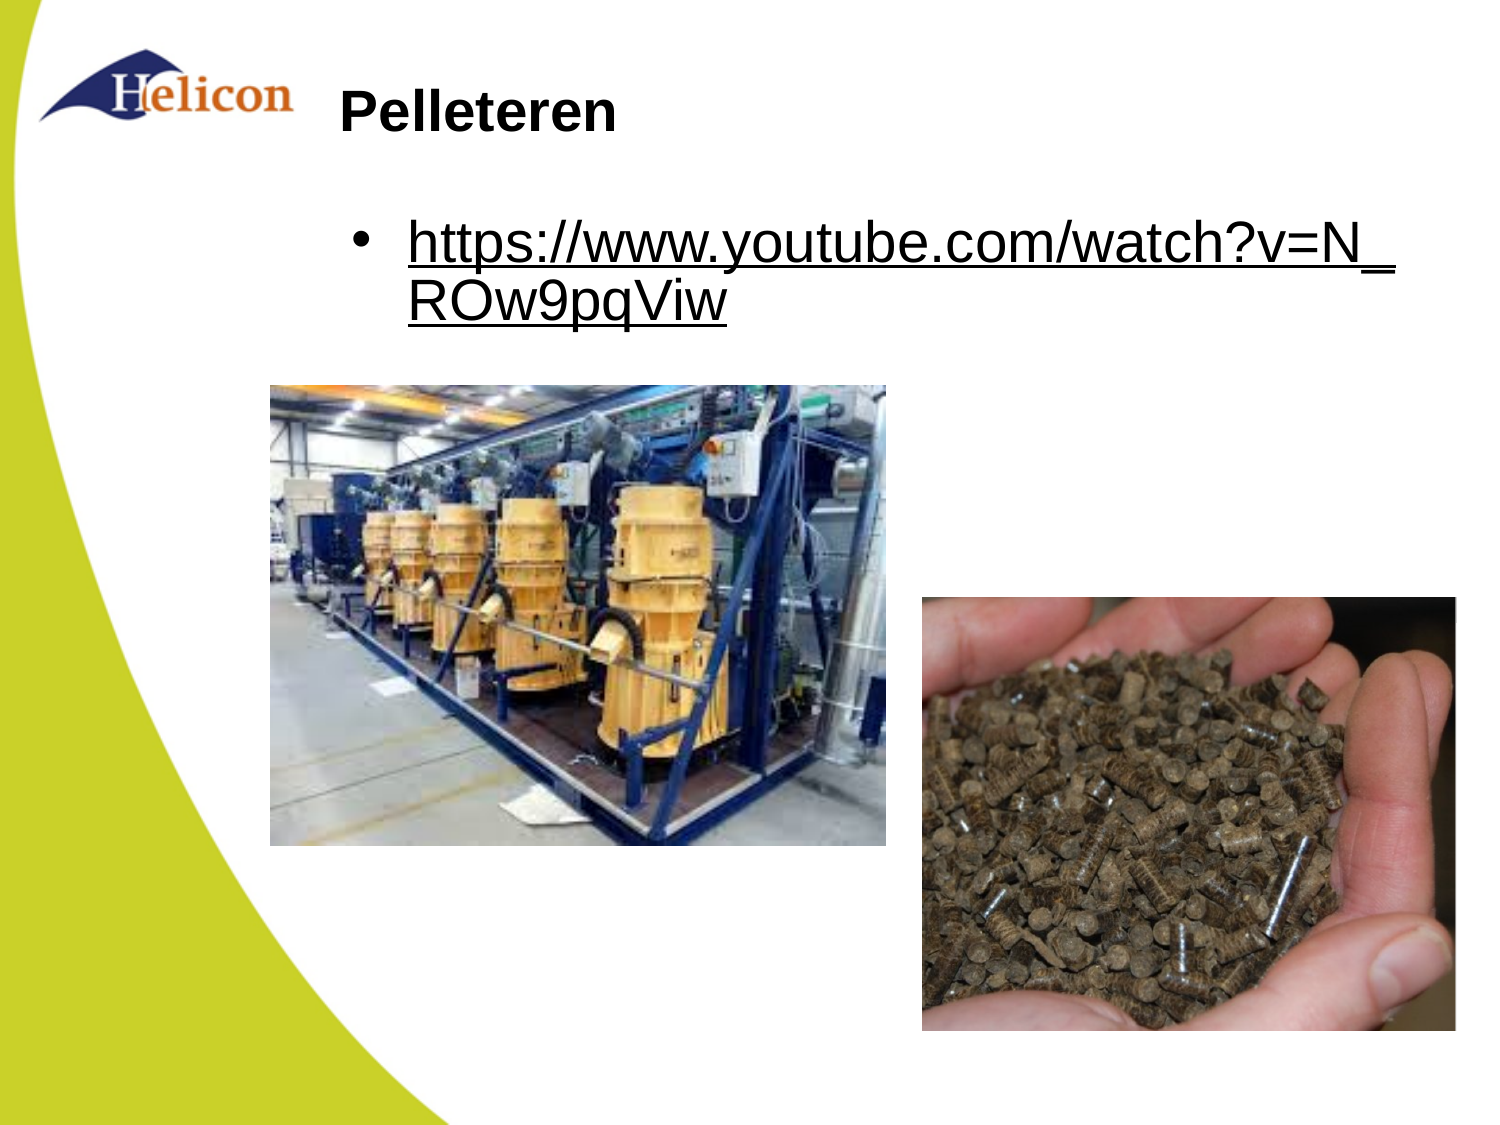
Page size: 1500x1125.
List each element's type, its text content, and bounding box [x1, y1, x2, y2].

list https://www.youtube.com/watch?v=N_ROw9pqViw [336, 196, 1425, 1005]
picture [0, 0, 1500, 1125]
title Pelleteren [324, 54, 1415, 161]
